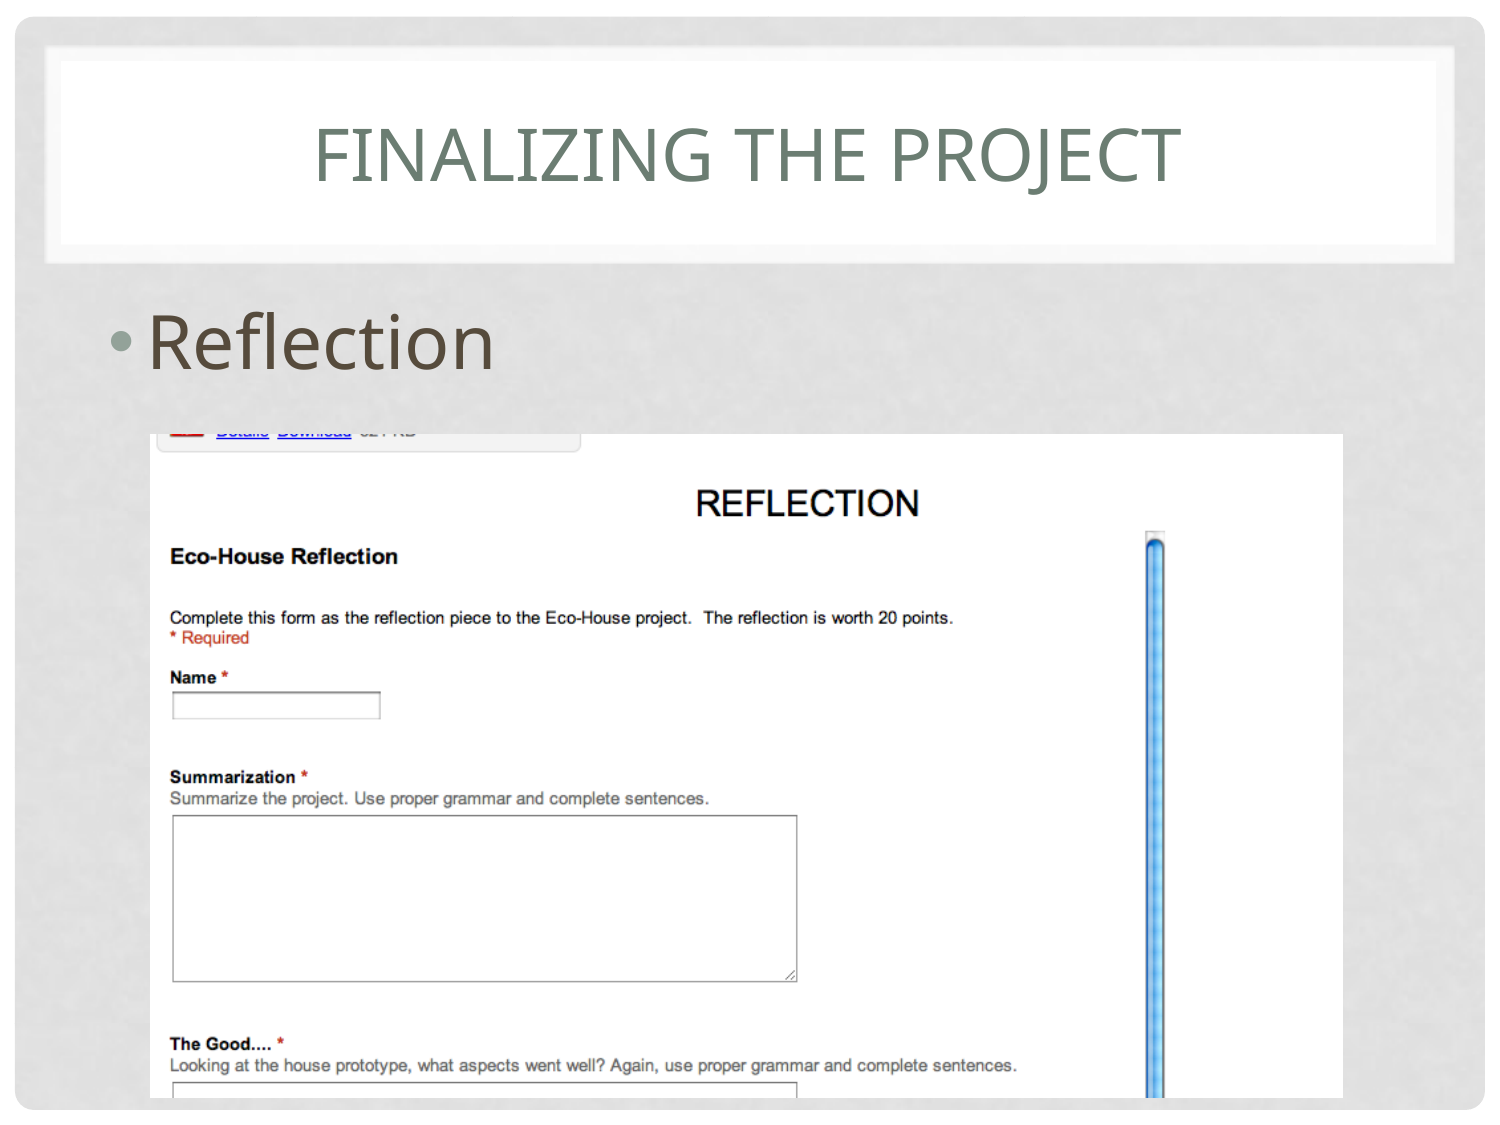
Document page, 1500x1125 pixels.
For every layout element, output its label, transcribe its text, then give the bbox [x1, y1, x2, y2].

list Reflection [75, 287, 1425, 1005]
title Finalizing the Project [69, 66, 1425, 238]
picture [149, 434, 1344, 1098]
